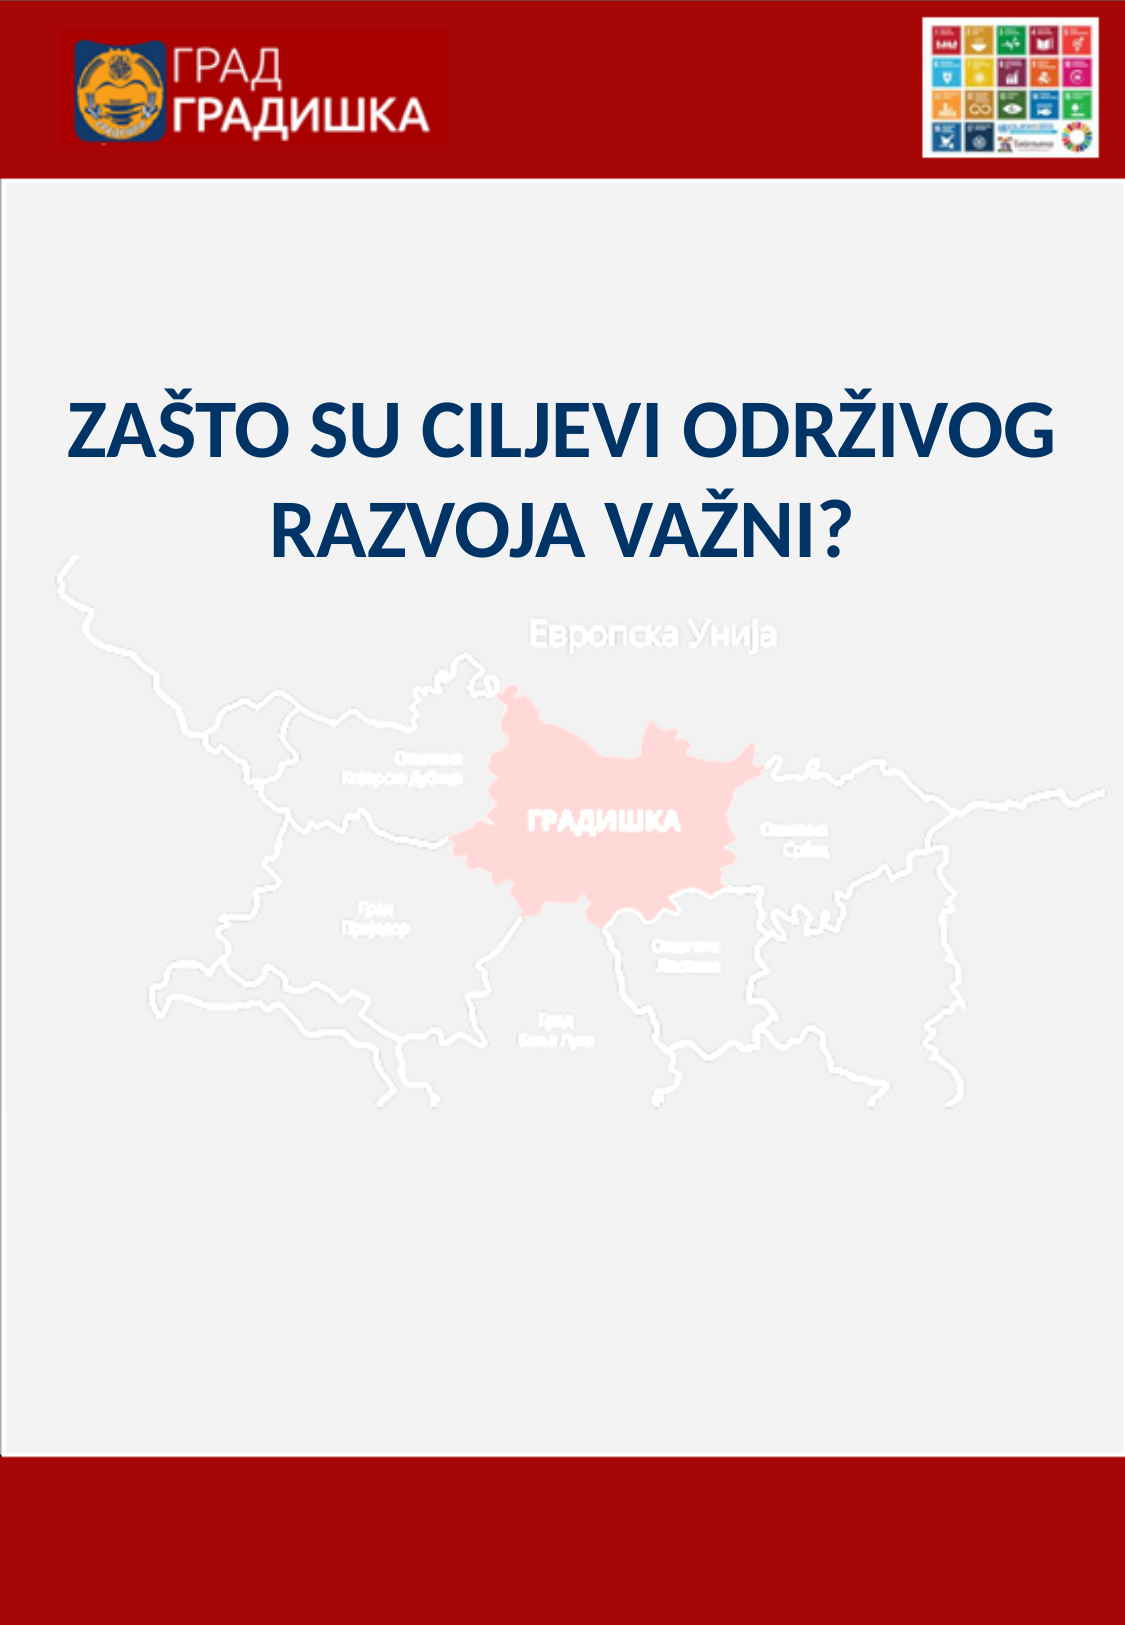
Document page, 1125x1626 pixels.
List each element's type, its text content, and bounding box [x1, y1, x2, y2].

picture [0, 0, 1125, 1625]
text_box ZAŠTO SU CILJEVI ODRŽIVOG RAZVOJA VAŽNI? [35, 367, 1090, 582]
